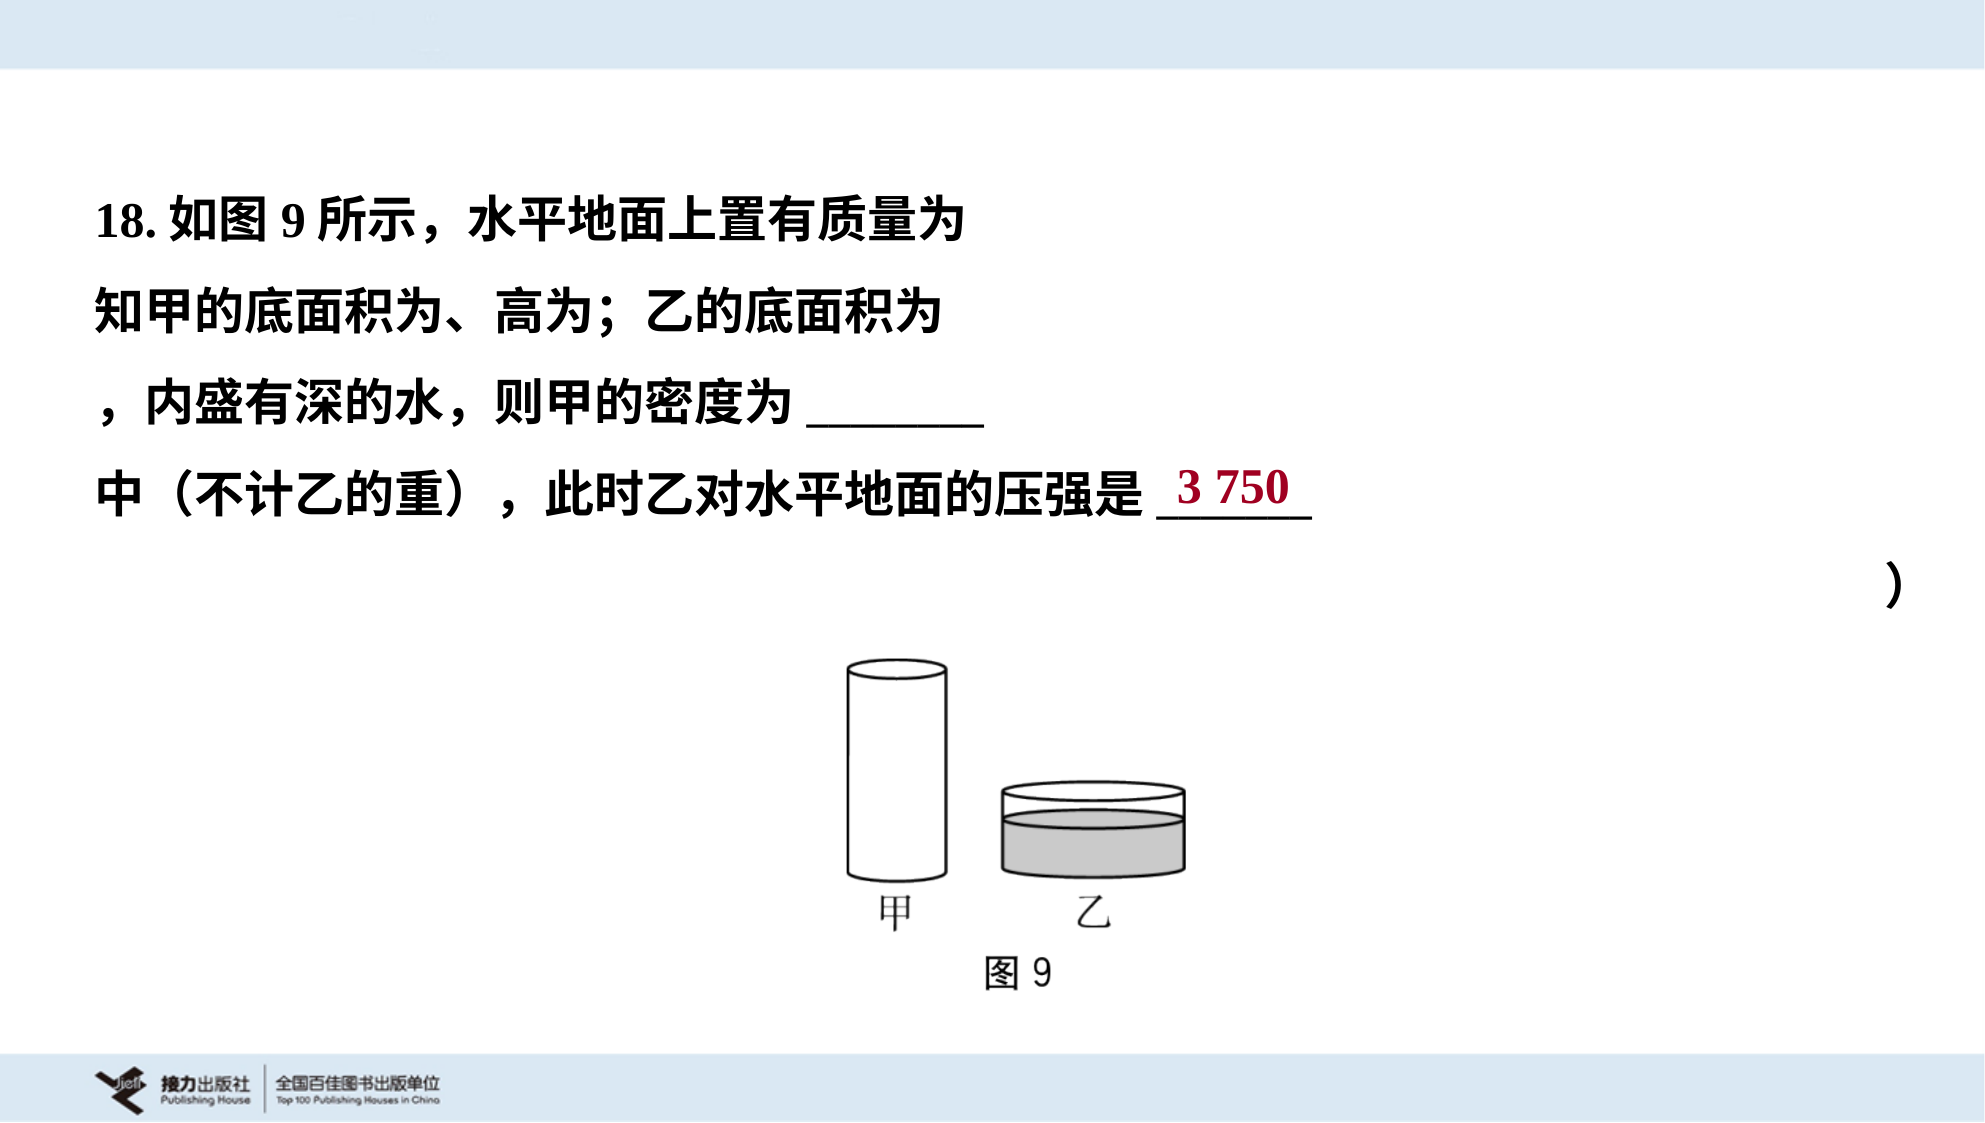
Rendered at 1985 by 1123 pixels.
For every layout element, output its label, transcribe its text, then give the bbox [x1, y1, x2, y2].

text_box 3 750 [1152, 426, 1315, 514]
picture [0, 0, 1985, 1122]
